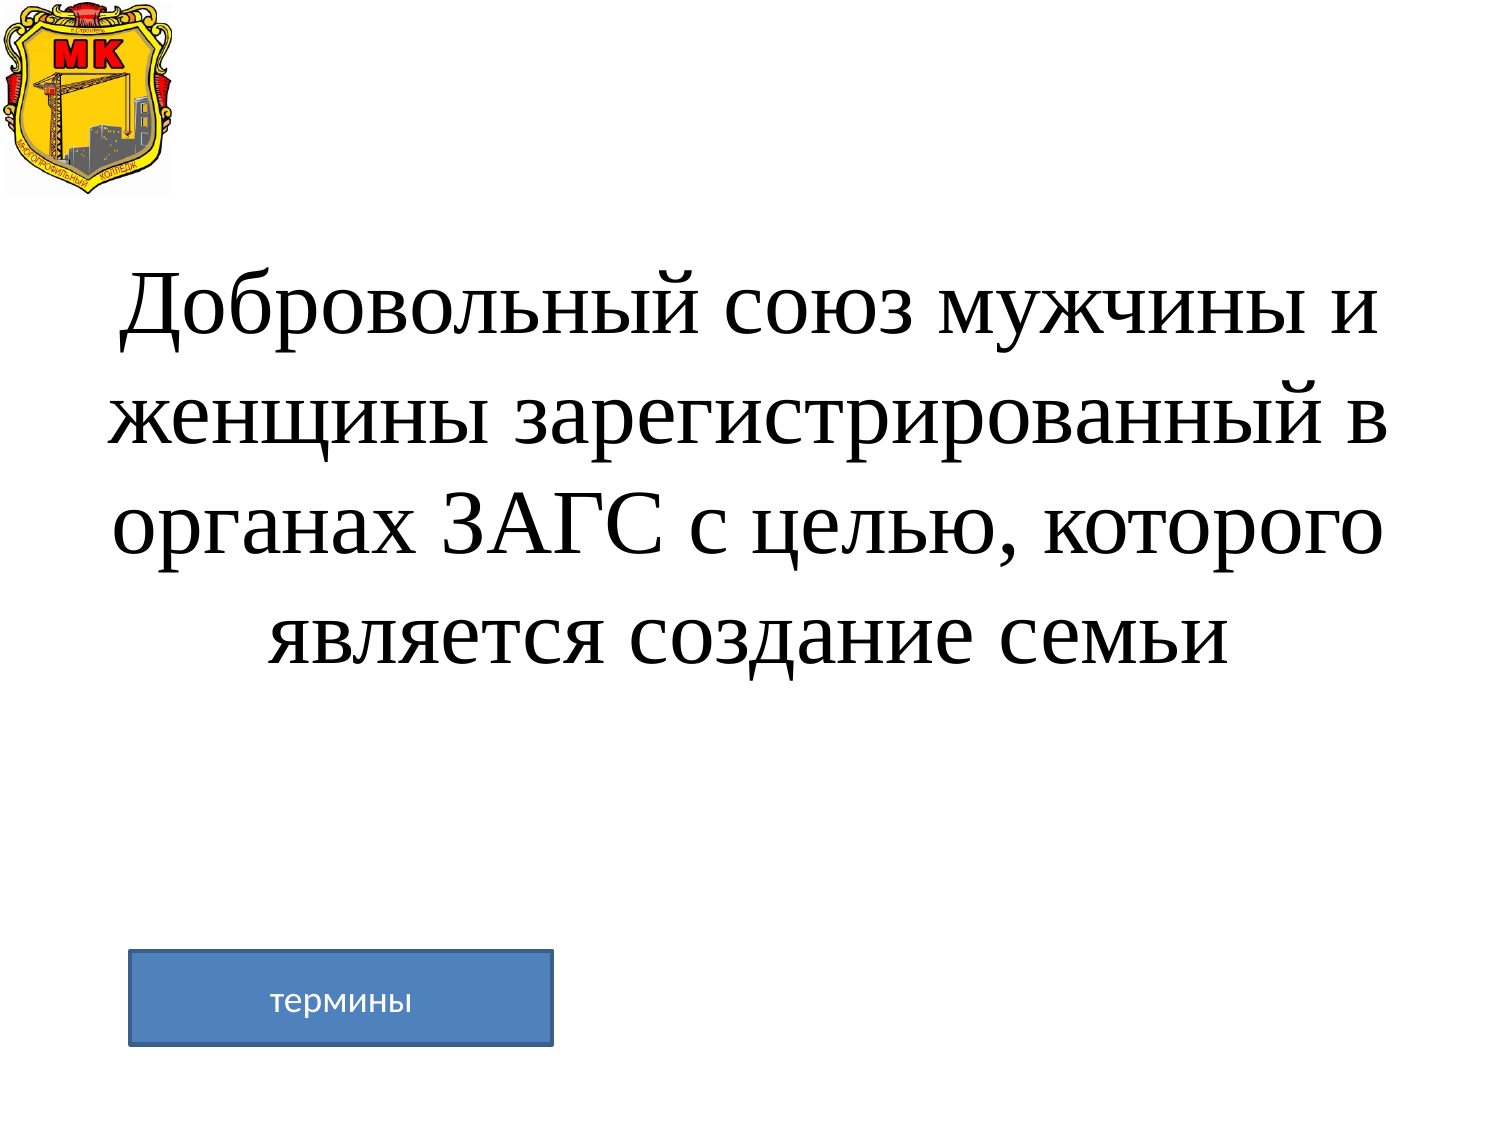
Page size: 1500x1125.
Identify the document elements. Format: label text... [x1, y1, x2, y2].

title Добровольный союз мужчины и женщины зарегистрированный в органах ЗАГС с целью, которого является создание семьи [75, 45, 1425, 879]
text_box термины [128, 949, 554, 1047]
picture [3, 2, 172, 194]
